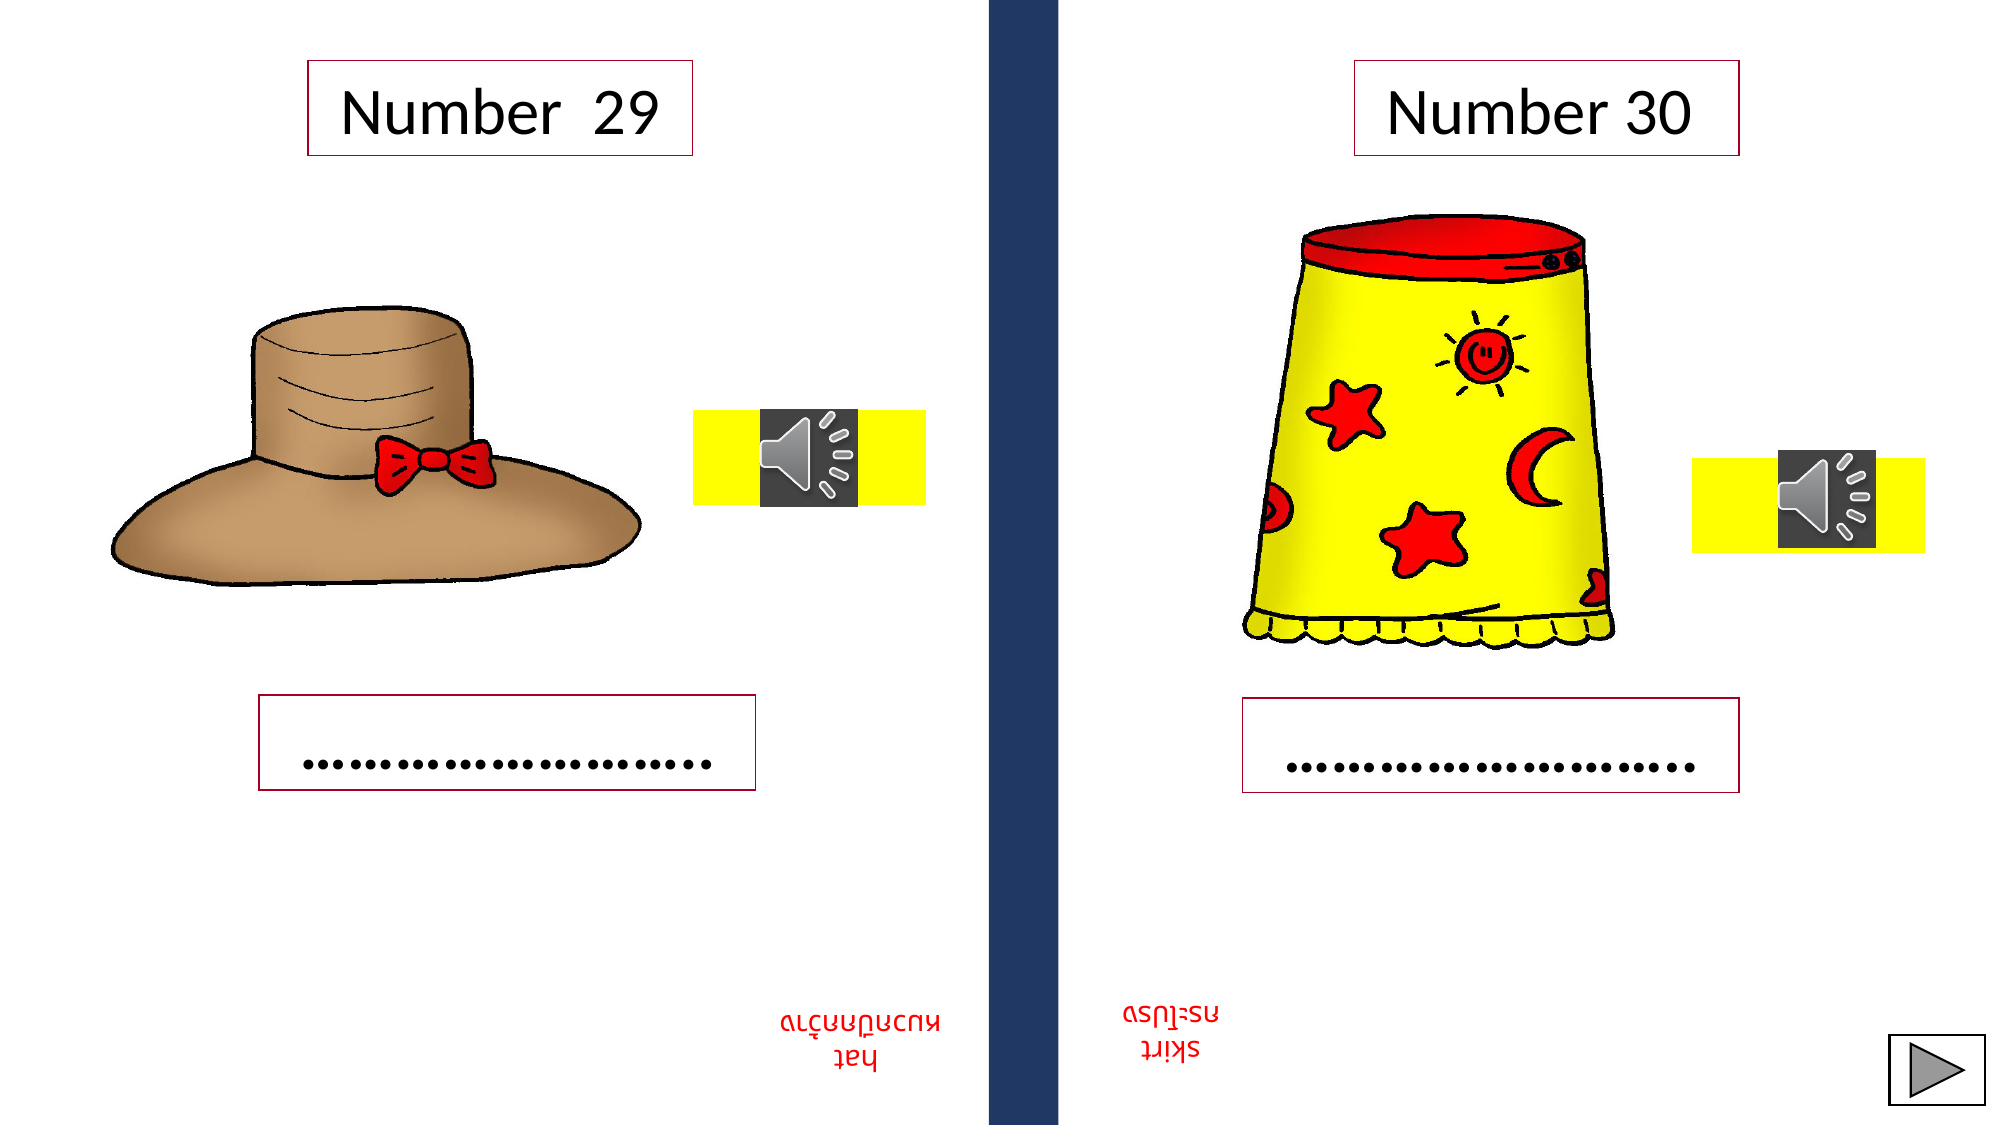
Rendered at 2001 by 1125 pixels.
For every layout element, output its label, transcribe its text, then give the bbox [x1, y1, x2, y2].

picture [59, 287, 691, 628]
picture [1210, 203, 1653, 660]
text_box skirt กระโปรง [1089, 993, 1253, 1078]
table_header [1692, 458, 1925, 553]
text_box [988, 0, 1059, 1125]
table_header [693, 410, 759, 505]
text_box hat หมวกปีกกว้าง [755, 1002, 957, 1087]
picture [759, 407, 860, 508]
text_box [1888, 1034, 1986, 1106]
text_box Number 30 [1354, 60, 1739, 156]
text_box …………………….. [1242, 697, 1739, 793]
table_header [860, 410, 926, 505]
picture [1776, 449, 1877, 550]
text_box …………………….. [259, 695, 756, 790]
text_box Number 29 [308, 60, 693, 156]
